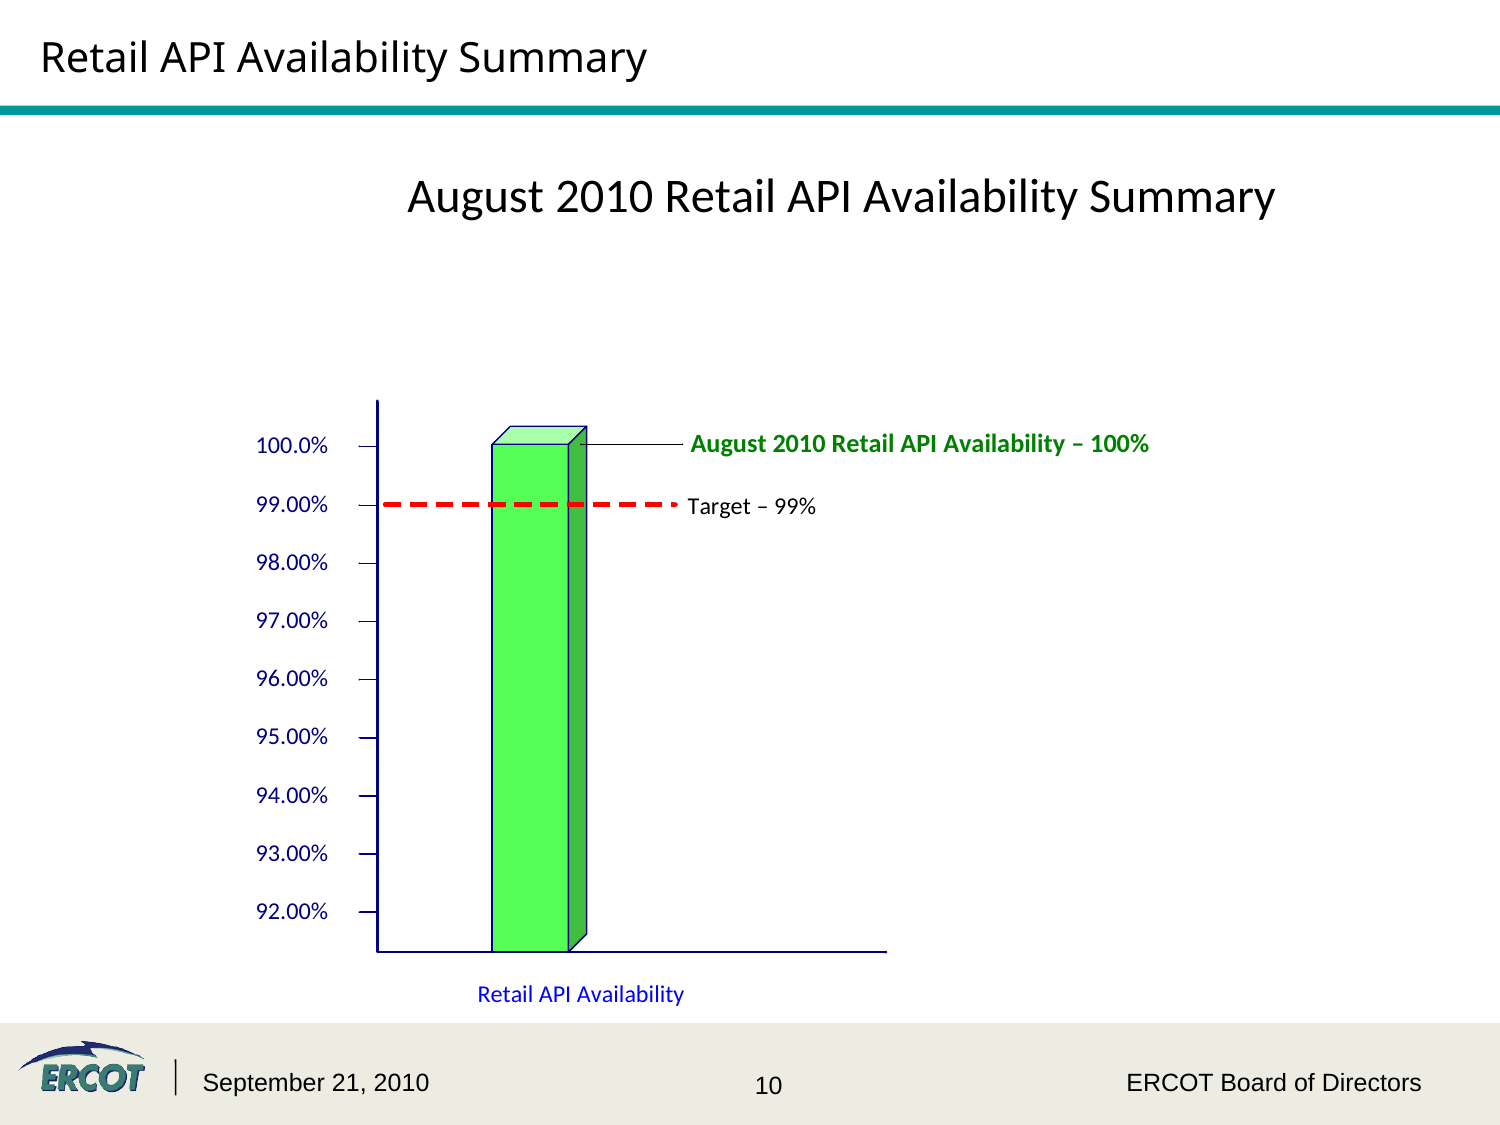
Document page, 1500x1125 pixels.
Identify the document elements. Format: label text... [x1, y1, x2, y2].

footer ERCOT Board of Directors [1024, 1059, 1438, 1125]
picture [253, 158, 1280, 1013]
title Retail API Availability Summary [24, 0, 1451, 113]
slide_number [187, 1059, 538, 1125]
picture [10, 1031, 151, 1111]
